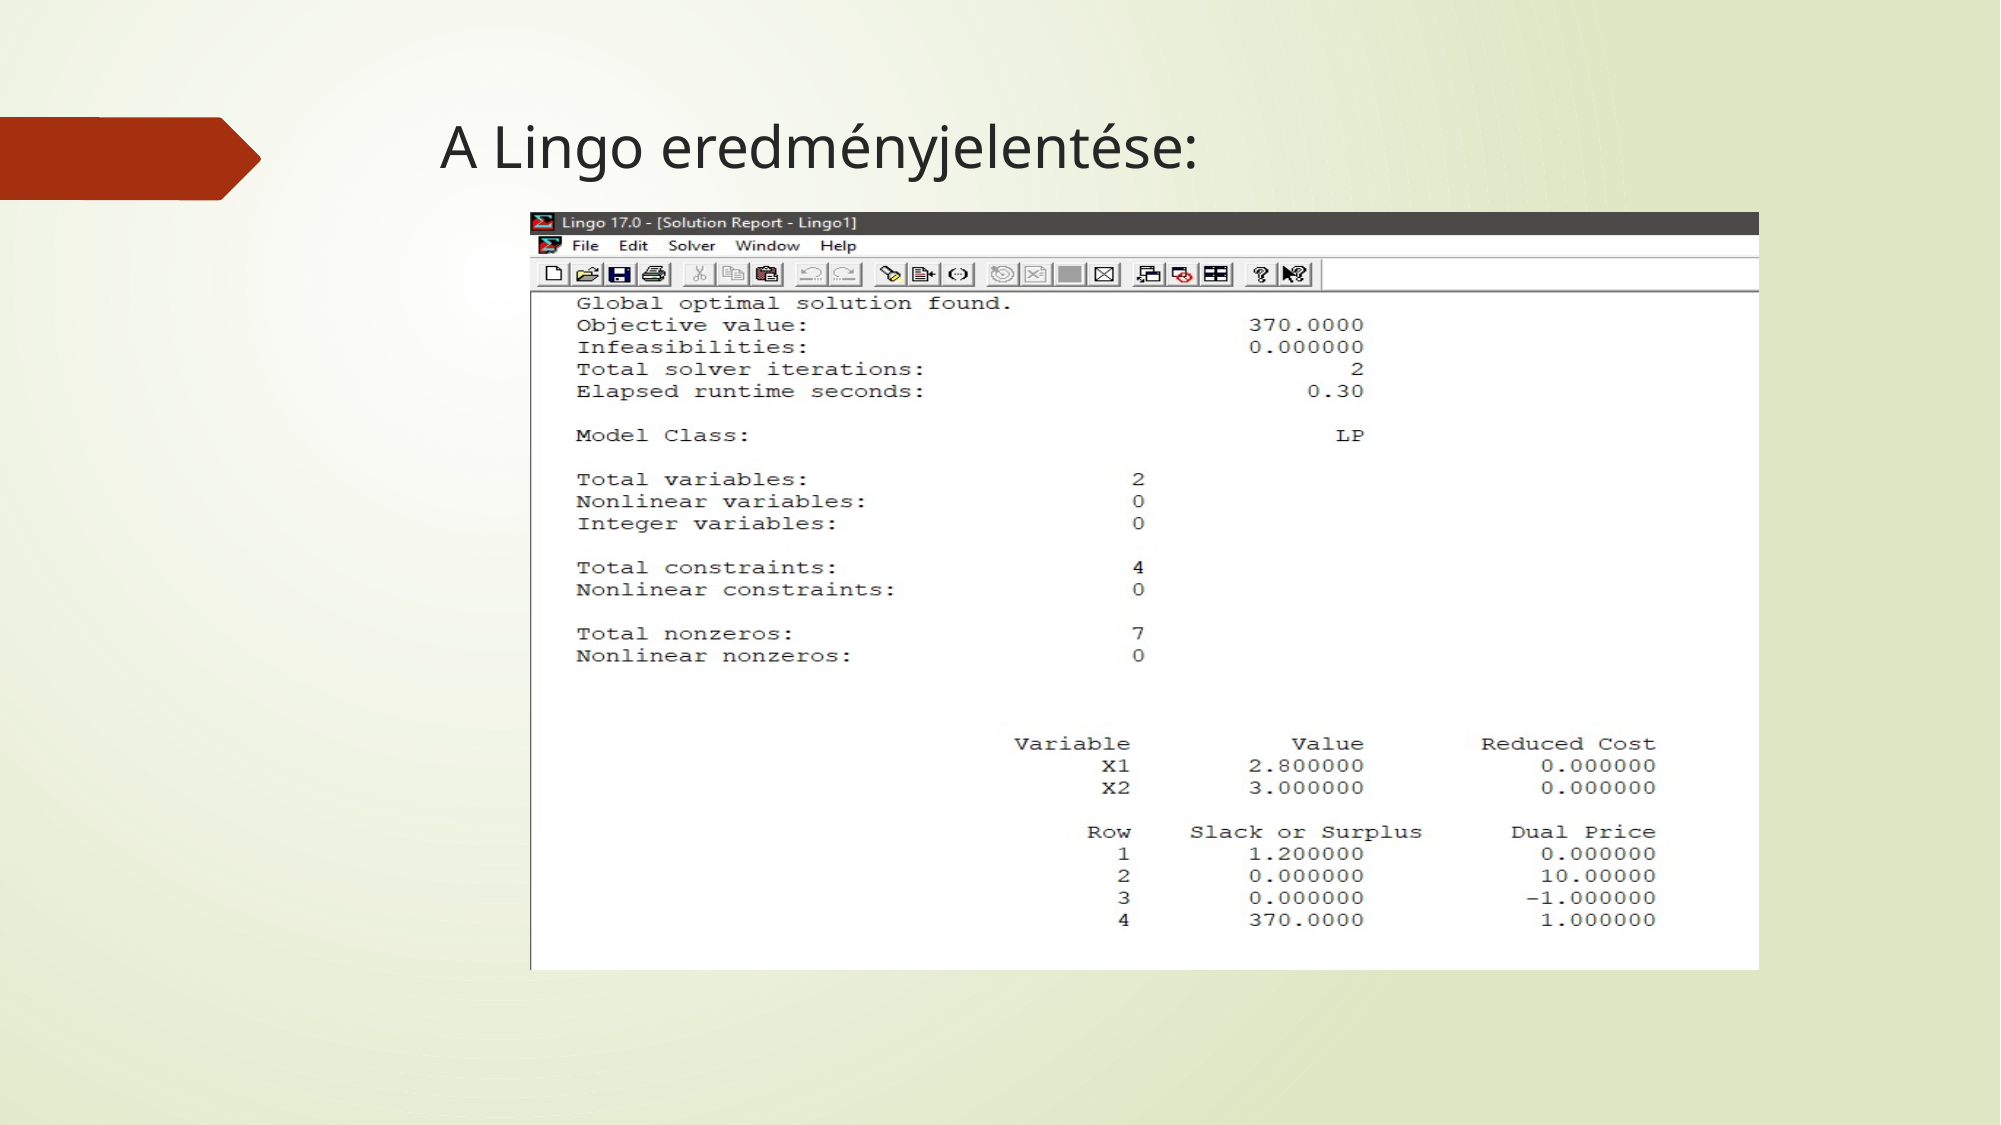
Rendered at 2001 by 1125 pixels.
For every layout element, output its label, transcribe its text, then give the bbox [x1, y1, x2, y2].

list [530, 212, 1759, 971]
title A Lingo eredményjelentése: [425, 102, 1888, 313]
